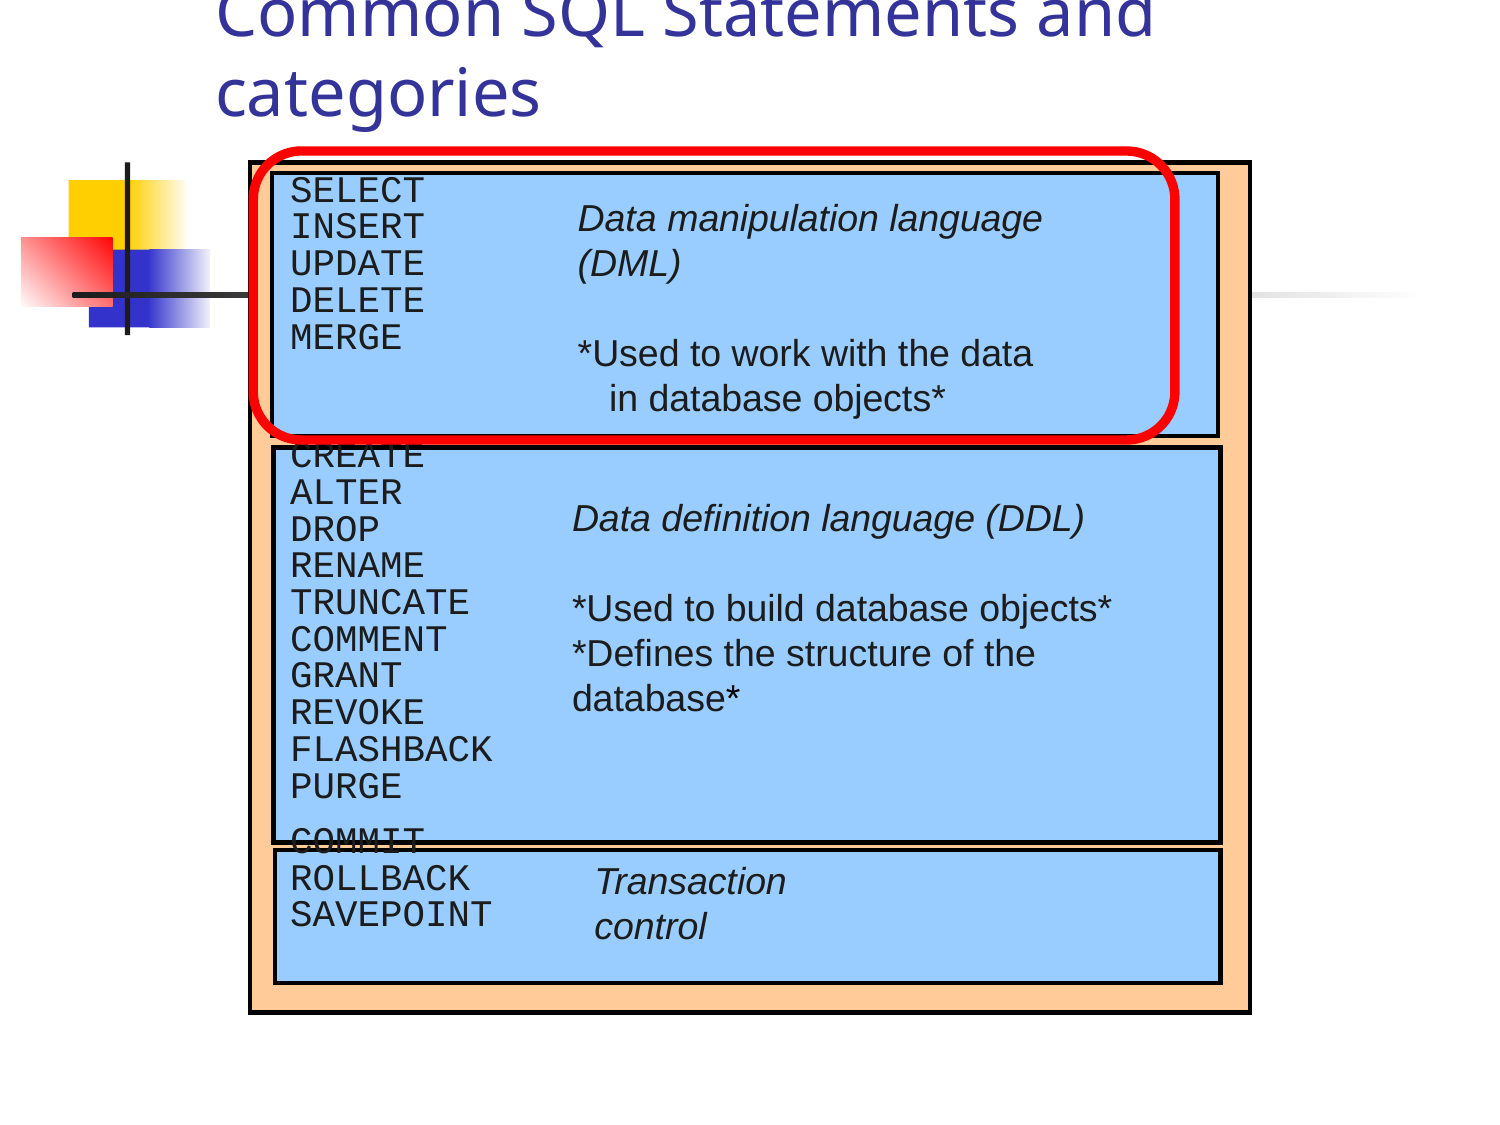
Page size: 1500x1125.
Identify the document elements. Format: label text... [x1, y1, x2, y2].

text_box [513, 447, 1221, 843]
text_box [513, 850, 1221, 983]
text_box [249, 162, 275, 1013]
text_box Transaction control [579, 850, 882, 956]
title Common SQL Statements and categories [200, 28, 1438, 138]
text_box [513, 162, 1250, 1013]
list SELECT INSERT UPDATE DELETE MERGE CREATE ALTER DROP RENAME TRUNCATE COMMENT GRANT REVOKE FLASHBACK PURGE COMMIT ROLLBACK SAVEPOINT [275, 433, 513, 1043]
text_box [253, 150, 1175, 440]
text_box Data definition language (DDL) *Used to build database objects* *Defines the structure of the database* [556, 486, 1145, 727]
text_box [1148, 172, 1218, 436]
